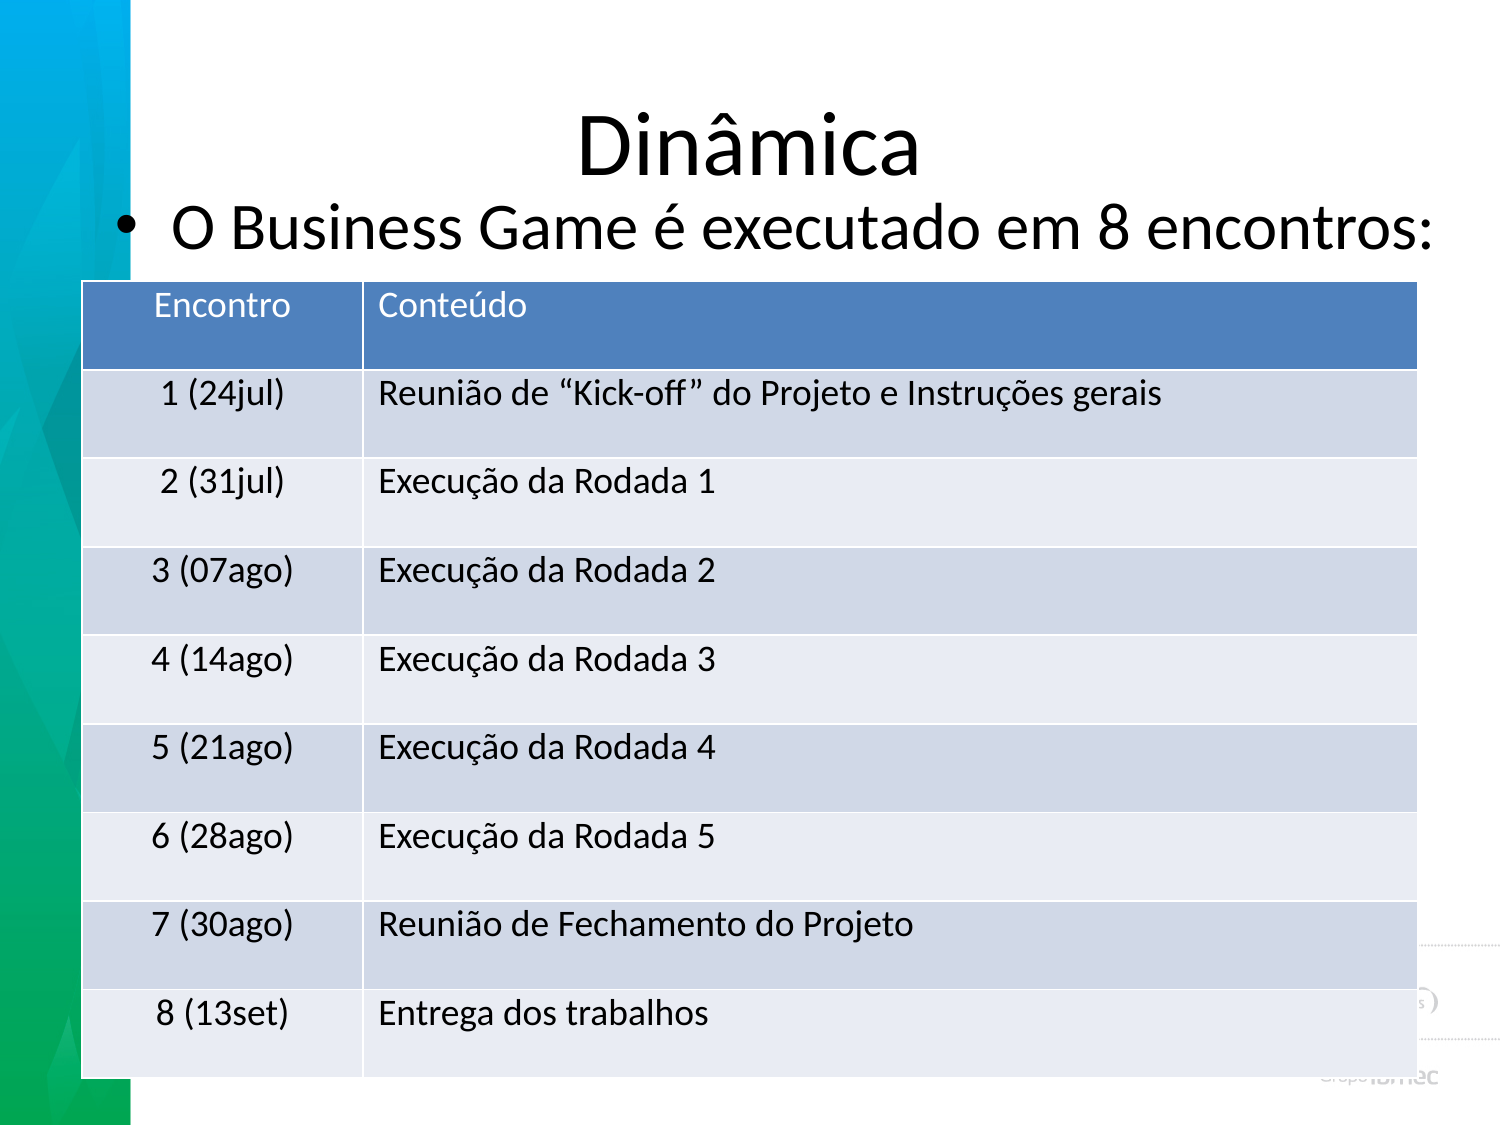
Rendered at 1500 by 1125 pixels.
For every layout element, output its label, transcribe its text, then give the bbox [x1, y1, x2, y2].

table_cell 1 (24jul) [83, 371, 362, 457]
table_cell 5 (21ago) [83, 725, 362, 812]
table_cell Reunião de Fechamento do Projeto [364, 902, 1417, 989]
title Dinâmica [75, 45, 1425, 233]
picture [0, 0, 1500, 1125]
table_cell 7 (30ago) [83, 902, 362, 989]
table_cell 6 (28ago) [83, 813, 362, 900]
table_cell 3 (07ago) [83, 548, 362, 634]
table_cell 8 (13set) [83, 990, 362, 1077]
table_header Conteúdo [364, 282, 1417, 369]
table_cell 4 (14ago) [83, 636, 362, 723]
table_cell Reunião de “Kick-off” do Projeto e Instruções gerais [364, 371, 1417, 457]
table_cell 2 (31jul) [83, 459, 362, 546]
table_cell Execução da Rodada 5 [364, 813, 1417, 900]
table_cell Execução da Rodada 2 [364, 548, 1417, 634]
table_header Encontro [83, 282, 362, 369]
table_cell Execução da Rodada 4 [364, 725, 1417, 812]
list O Business Game é executado em 8 encontros: [99, 175, 1475, 282]
table_cell Execução da Rodada 1 [364, 459, 1417, 546]
table_cell Execução da Rodada 3 [364, 636, 1417, 723]
table_cell Entrega dos trabalhos [364, 990, 1417, 1077]
